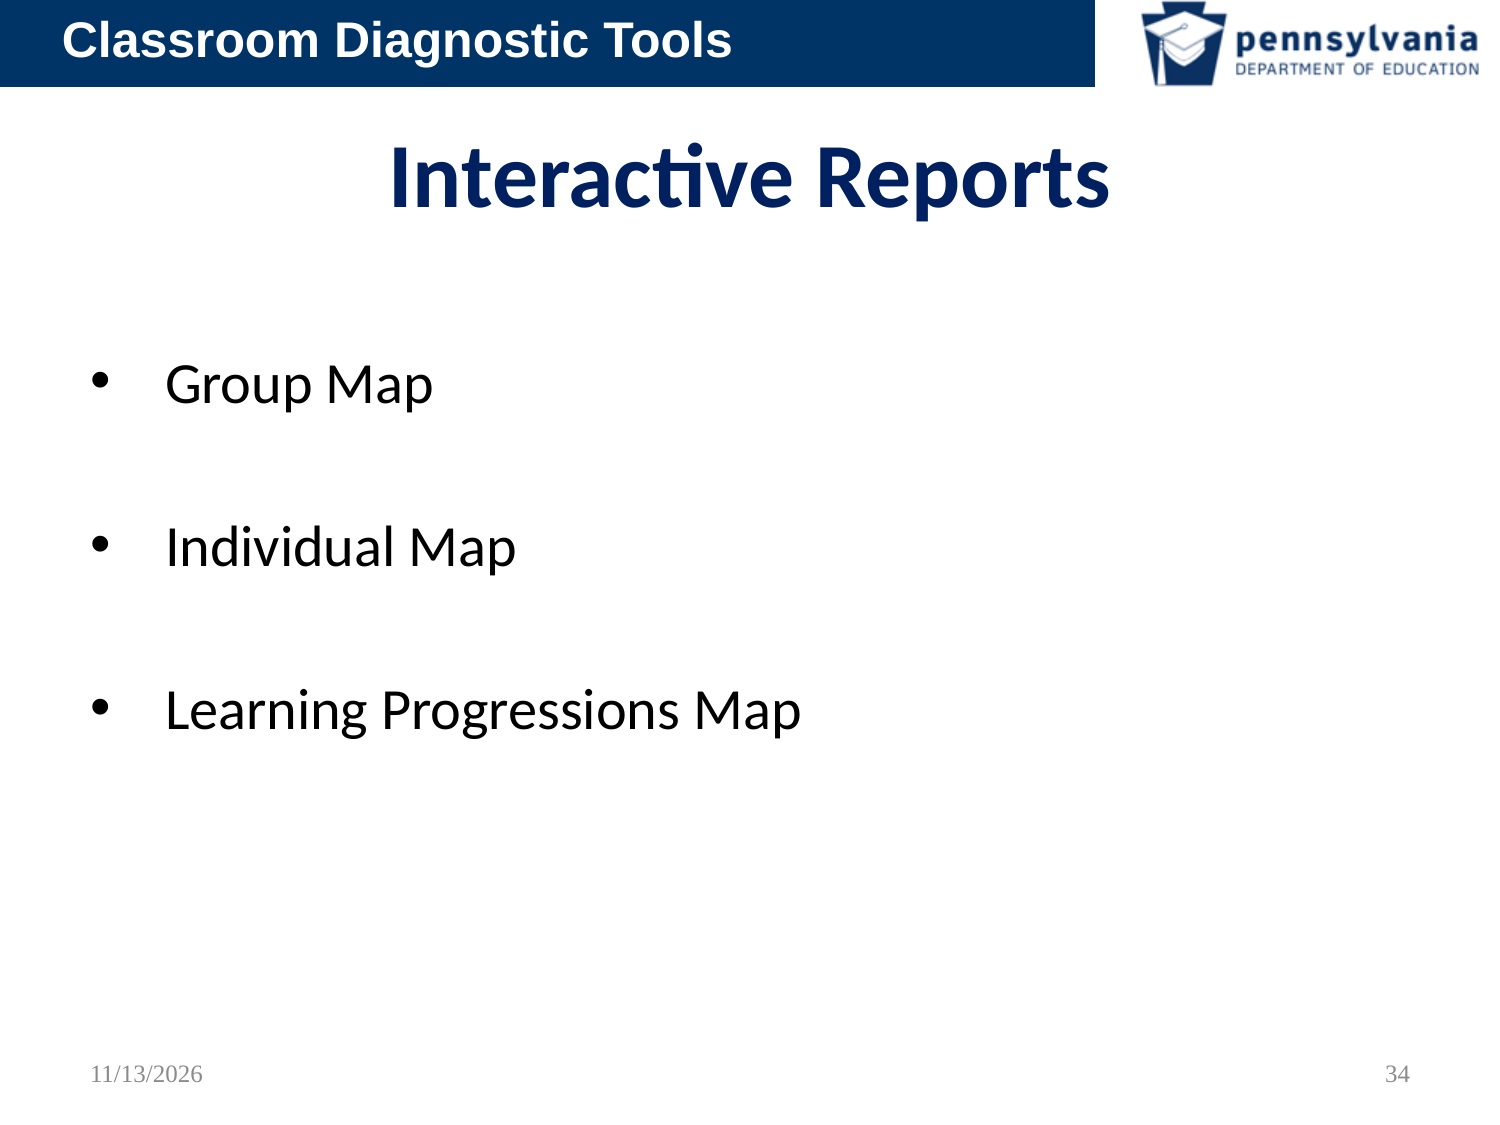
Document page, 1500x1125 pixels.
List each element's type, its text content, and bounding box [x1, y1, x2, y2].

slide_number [75, 1042, 425, 1103]
picture [1134, 0, 1485, 90]
title Interactive Reports [74, 76, 1426, 265]
list Group Map Individual Map Learning Progressions Map [74, 337, 1426, 1006]
slide_number 34 [1074, 1042, 1425, 1103]
